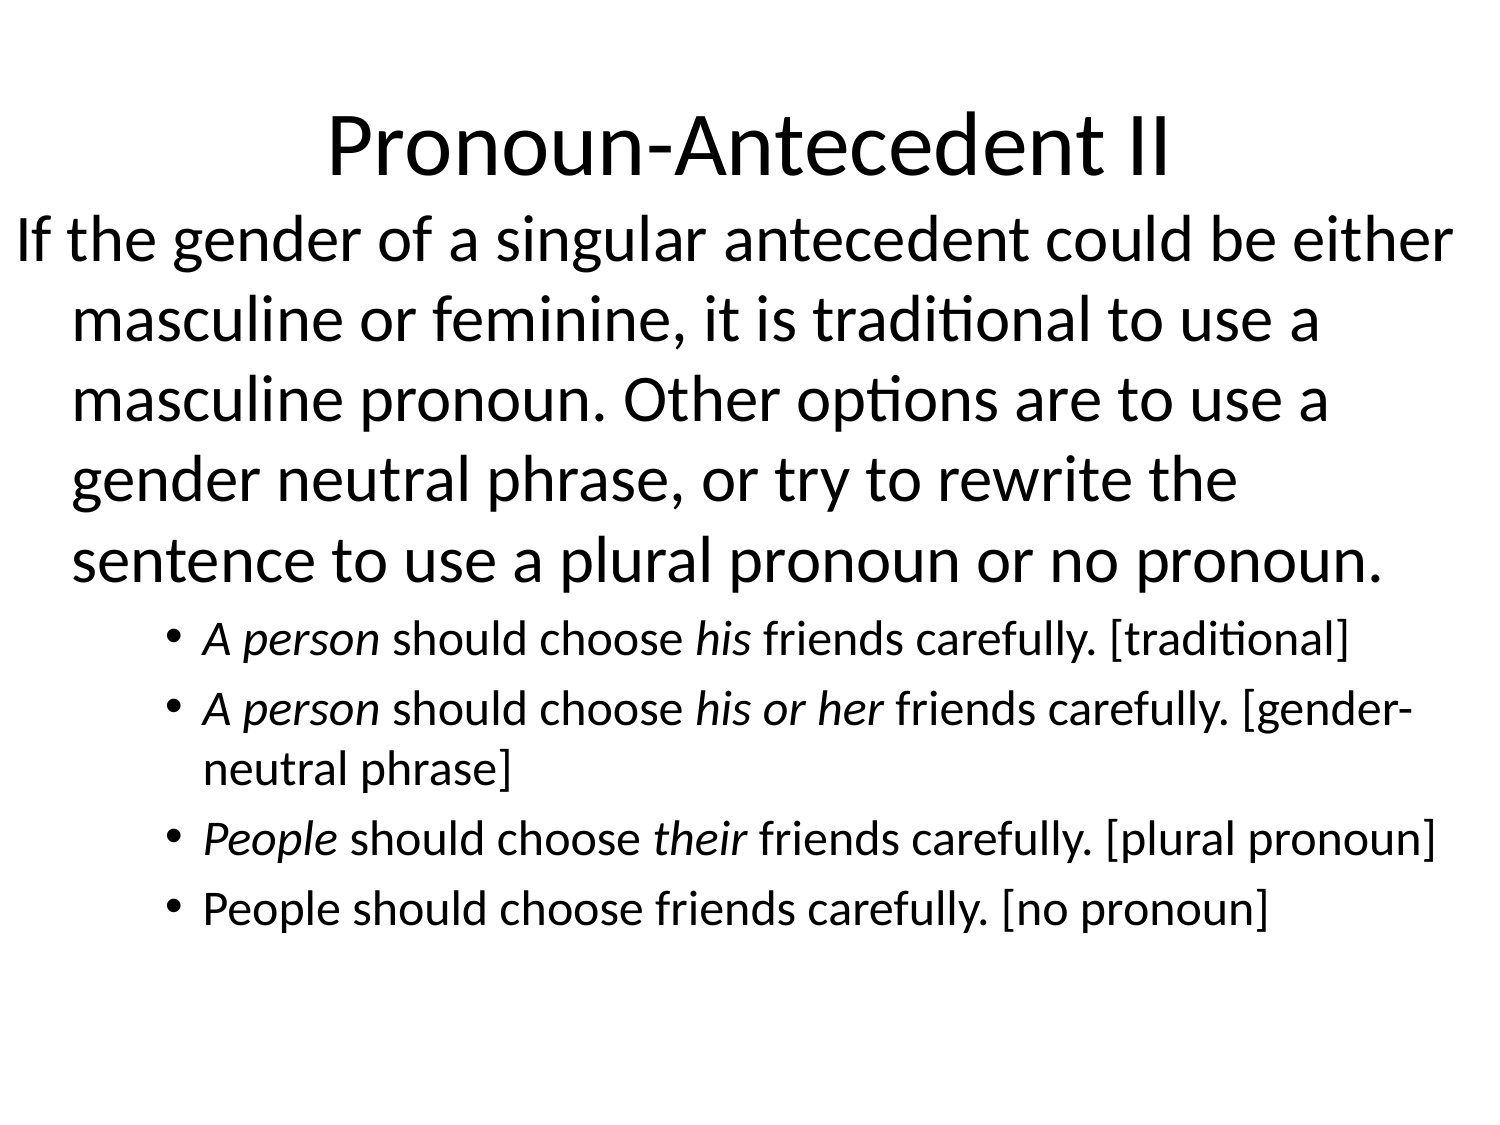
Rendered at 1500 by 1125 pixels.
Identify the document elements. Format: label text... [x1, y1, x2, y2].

title Pronoun-Antecedent II [75, 45, 1425, 187]
list If the gender of a singular antecedent could be either masculine or feminine, it is traditional to use a masculine pronoun. Other options are to use a gender neutral phrase, or try to rewrite the sentence to use a plural pronoun or no pronoun. A person should choose his friends carefully. [traditional] A person should choose his or her friends carefully. [gender-neutral phrase] People should choose their friends carefully. [plural pronoun] People should choose friends carefully. [no pronoun] [0, 187, 1500, 1125]
